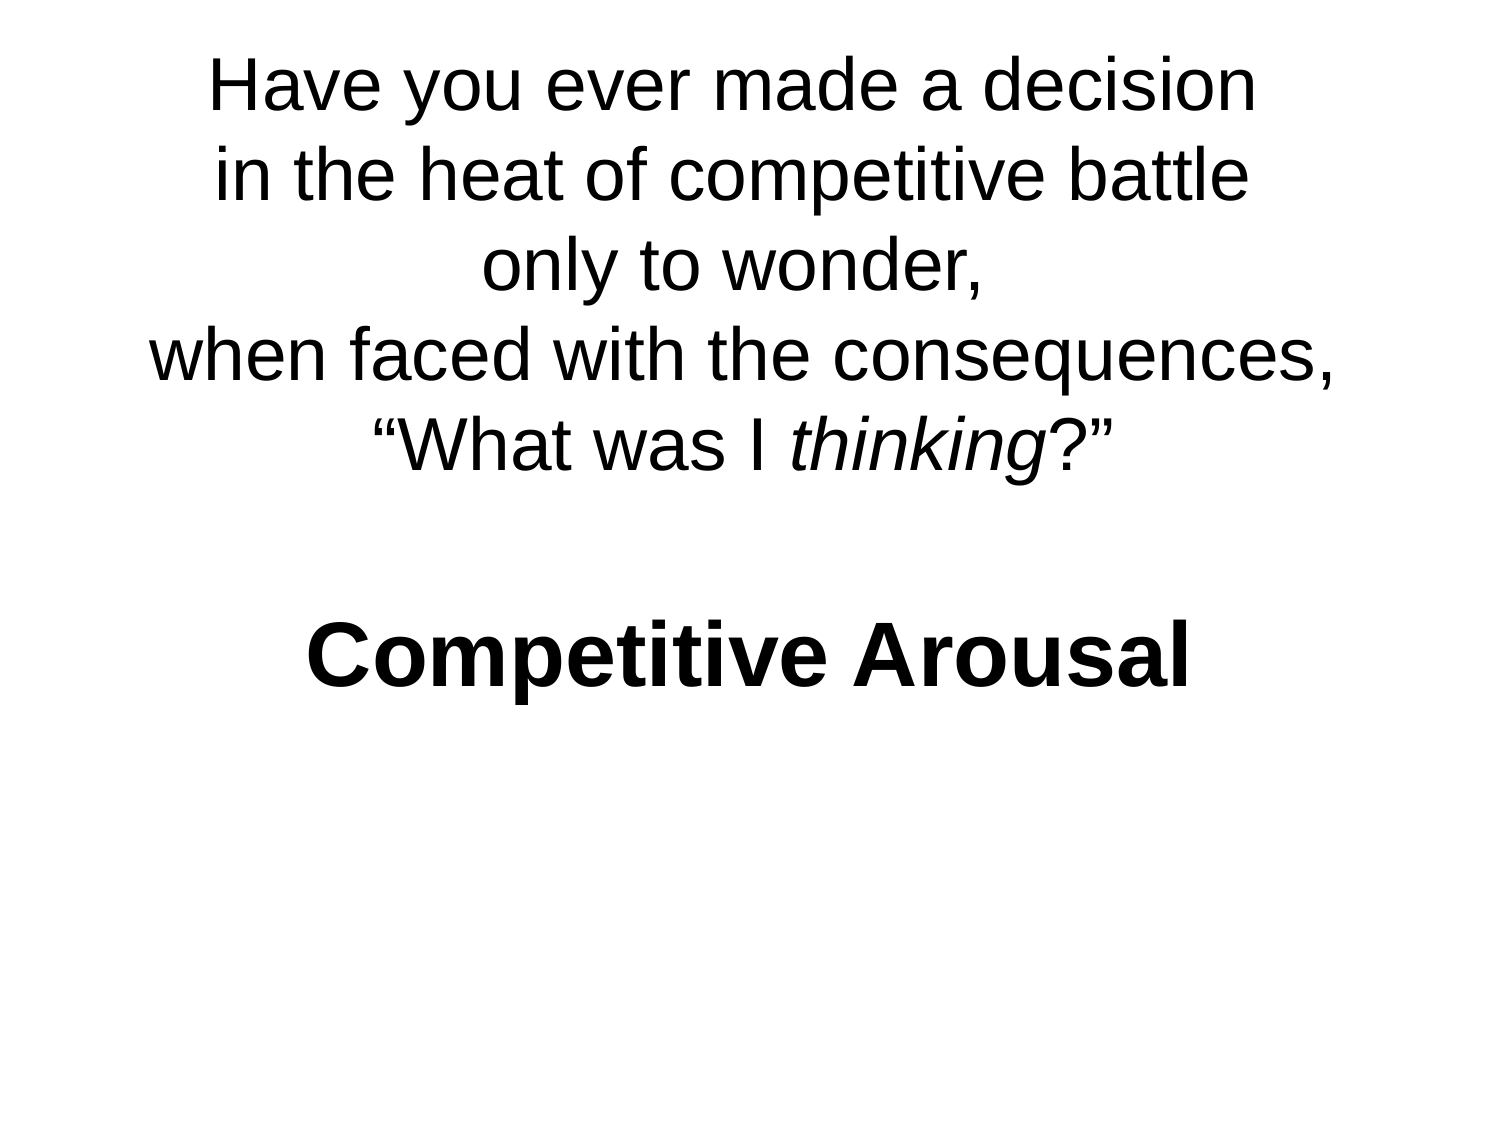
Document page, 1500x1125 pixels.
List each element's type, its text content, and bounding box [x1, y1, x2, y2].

list Competitive Arousal [74, 587, 1426, 1006]
title Have you ever made a decision in the heat of competitive battle only to wonder, when faced with the consequences, “What was I thinking?” [74, 44, 1413, 476]
